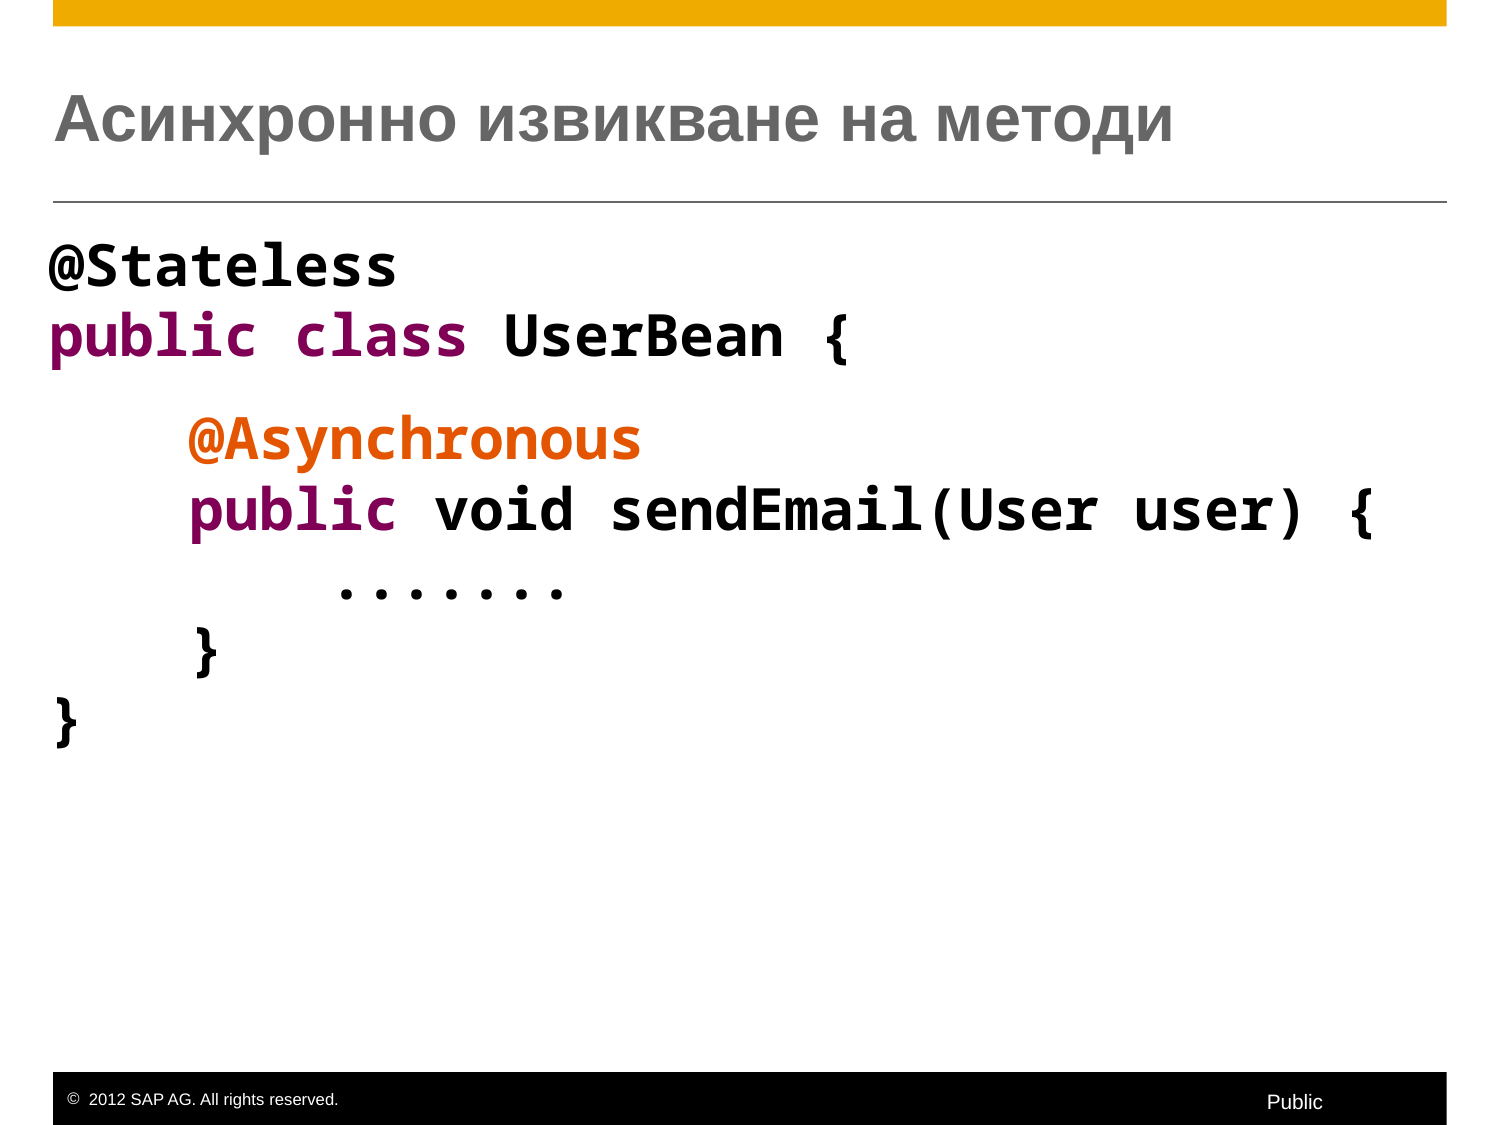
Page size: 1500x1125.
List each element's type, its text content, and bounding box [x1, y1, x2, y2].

list @Stateless public class UserBean { @Asynchronous public void sendEmail(User user) { ....... } } [49, 227, 1443, 950]
title Асинхронно извикване на методи [53, 53, 1447, 178]
